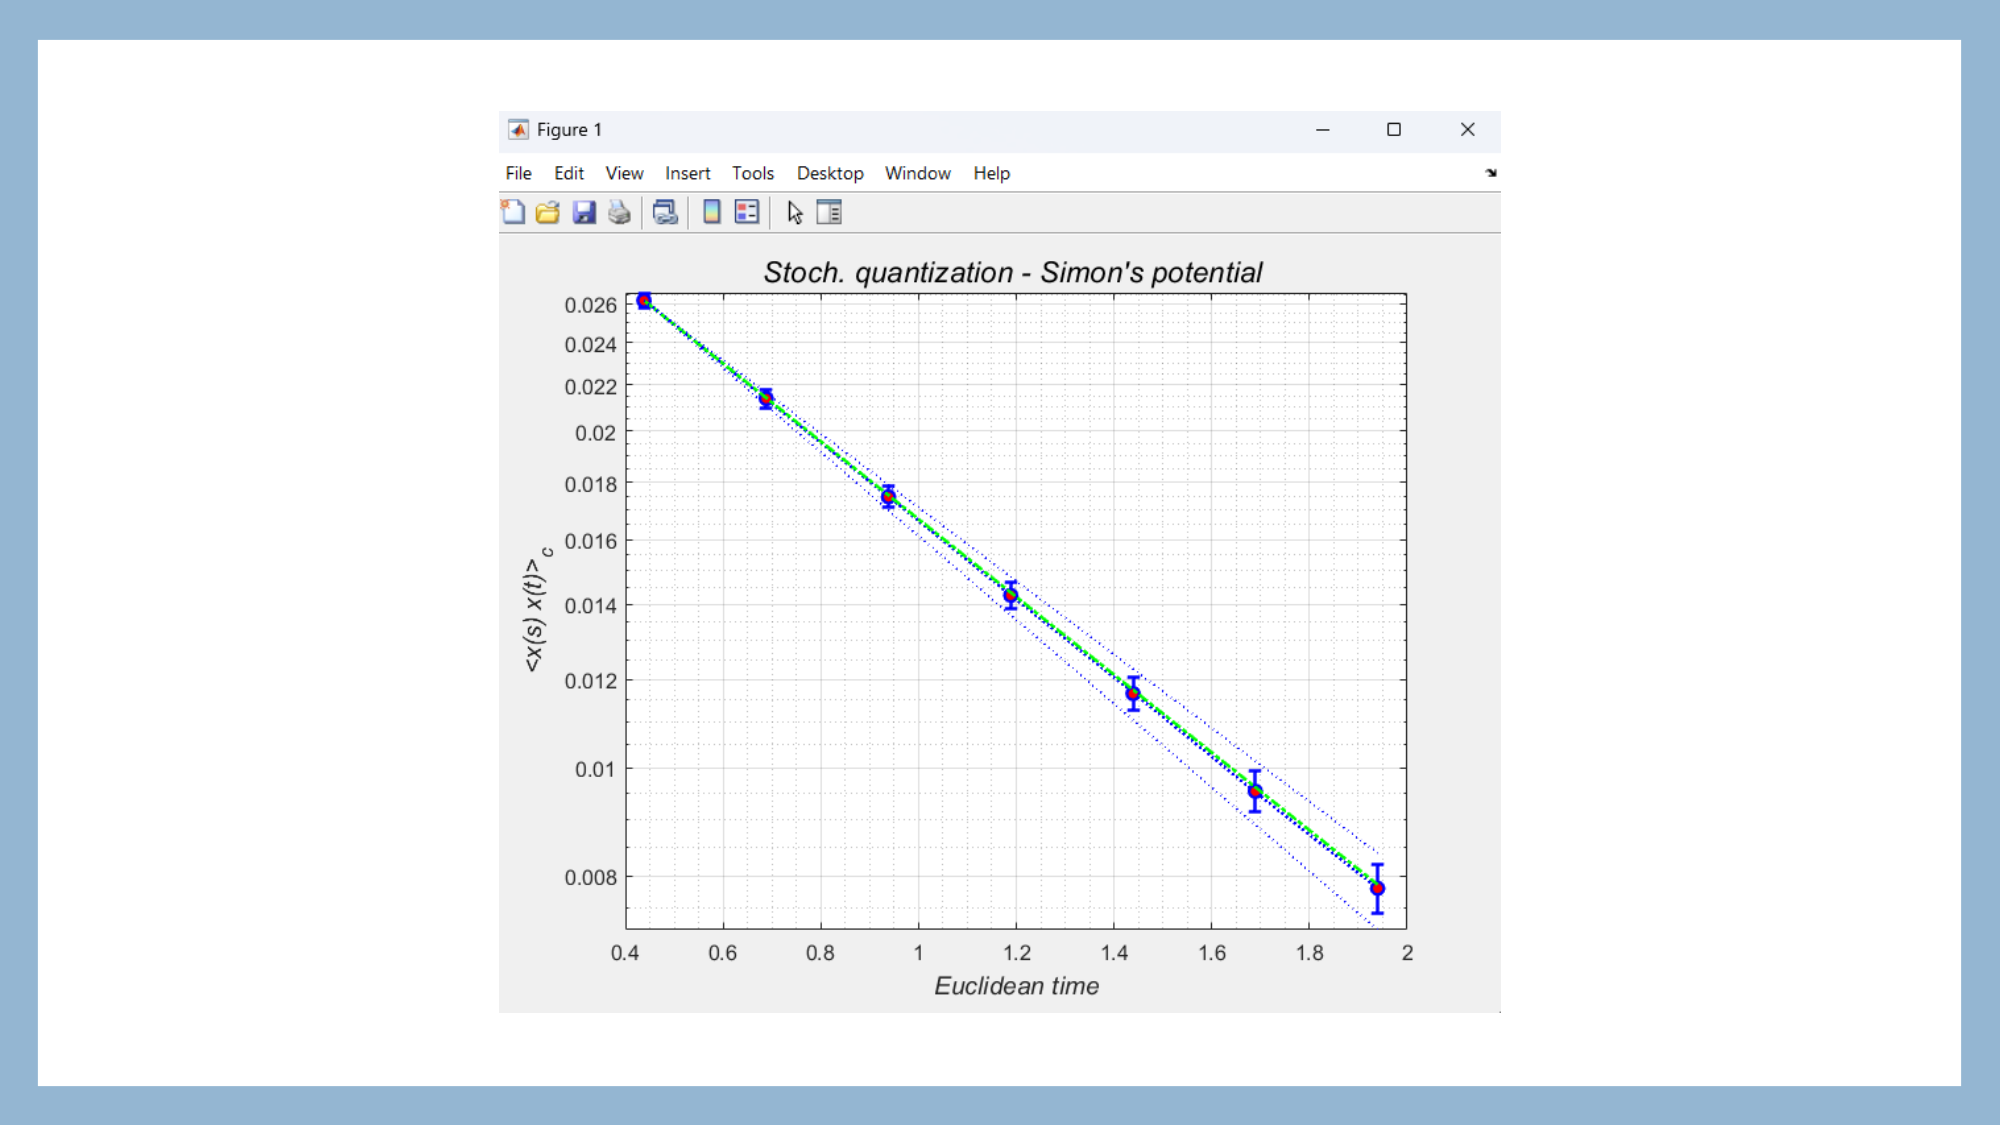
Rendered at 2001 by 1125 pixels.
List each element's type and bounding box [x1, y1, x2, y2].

picture [499, 111, 1501, 1014]
